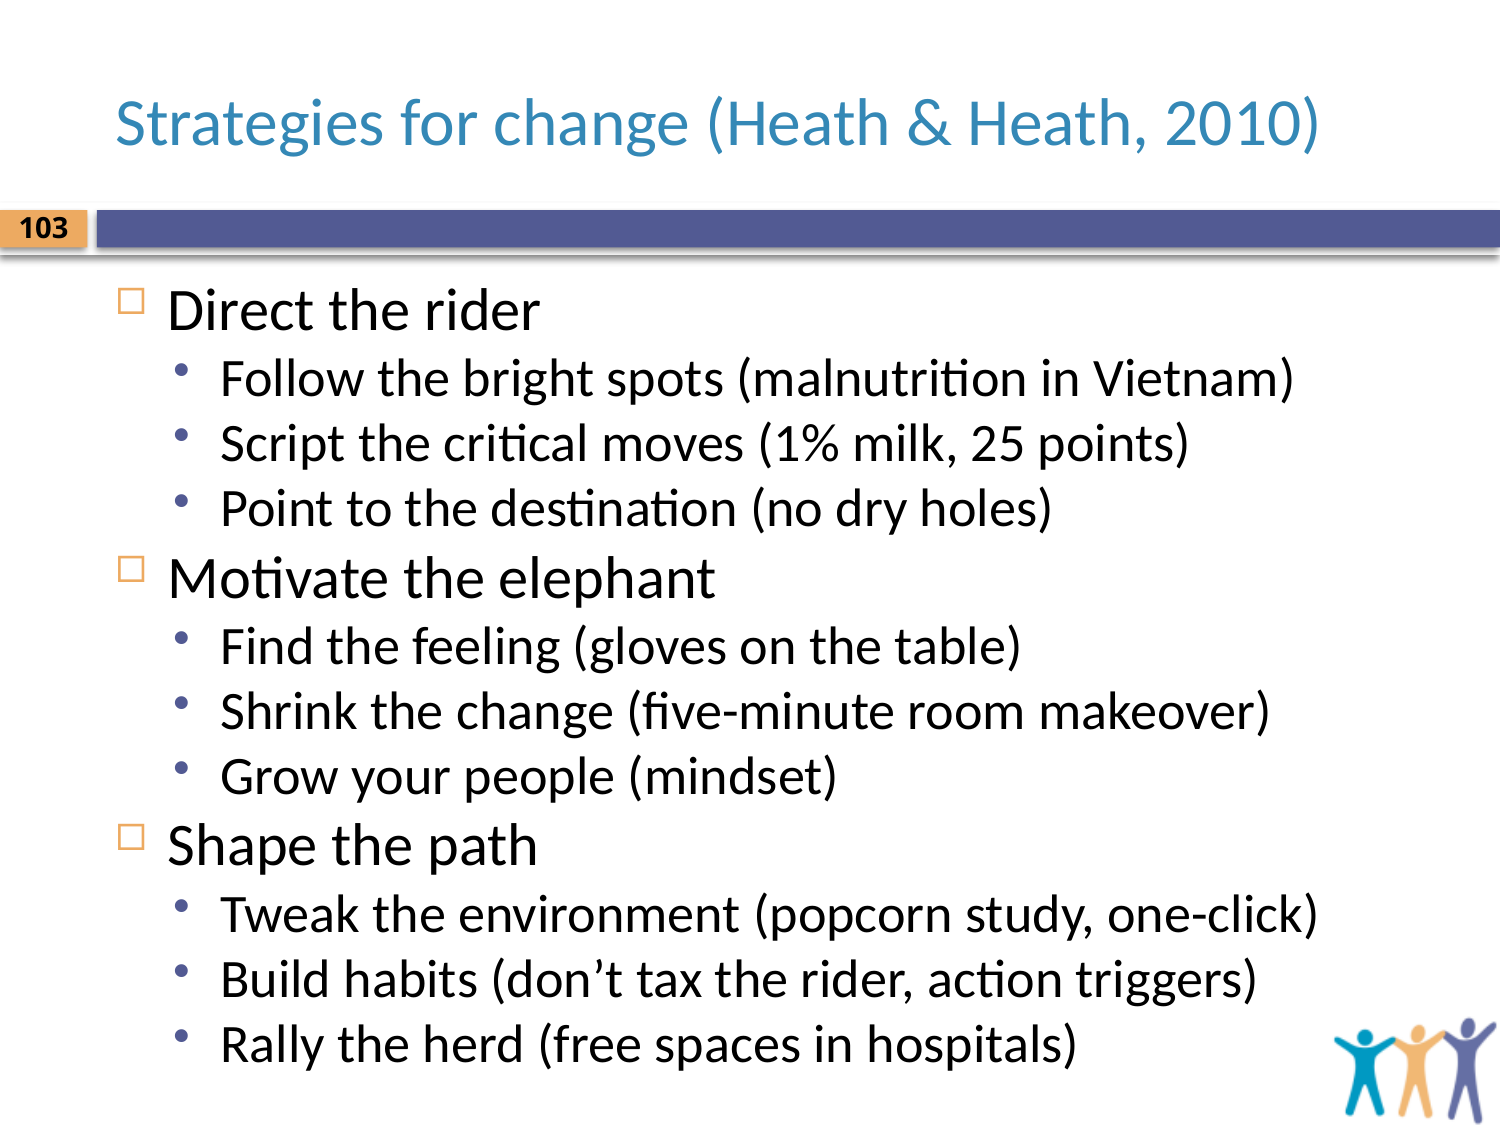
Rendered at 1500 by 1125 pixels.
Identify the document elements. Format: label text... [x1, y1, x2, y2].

slide_number 103 [0, 208, 88, 249]
list Direct the rider Follow the bright spots (malnutrition in Vietnam) Script the critical moves (1% milk, 25 points) Point to the destination (no dry holes) Motivate the elephant Find the feeling (gloves on the table) Shrink the change (five-minute room makeover) Grow your people (mindset) Shape the path Tweak the environment (popcorn study, one-click) Build habits (don’t tax the rider, action triggers) Rally the herd (free spaces in hospitals) [100, 262, 1438, 1125]
title Strategies for change (Heath & Heath, 2010) [100, 37, 1438, 200]
